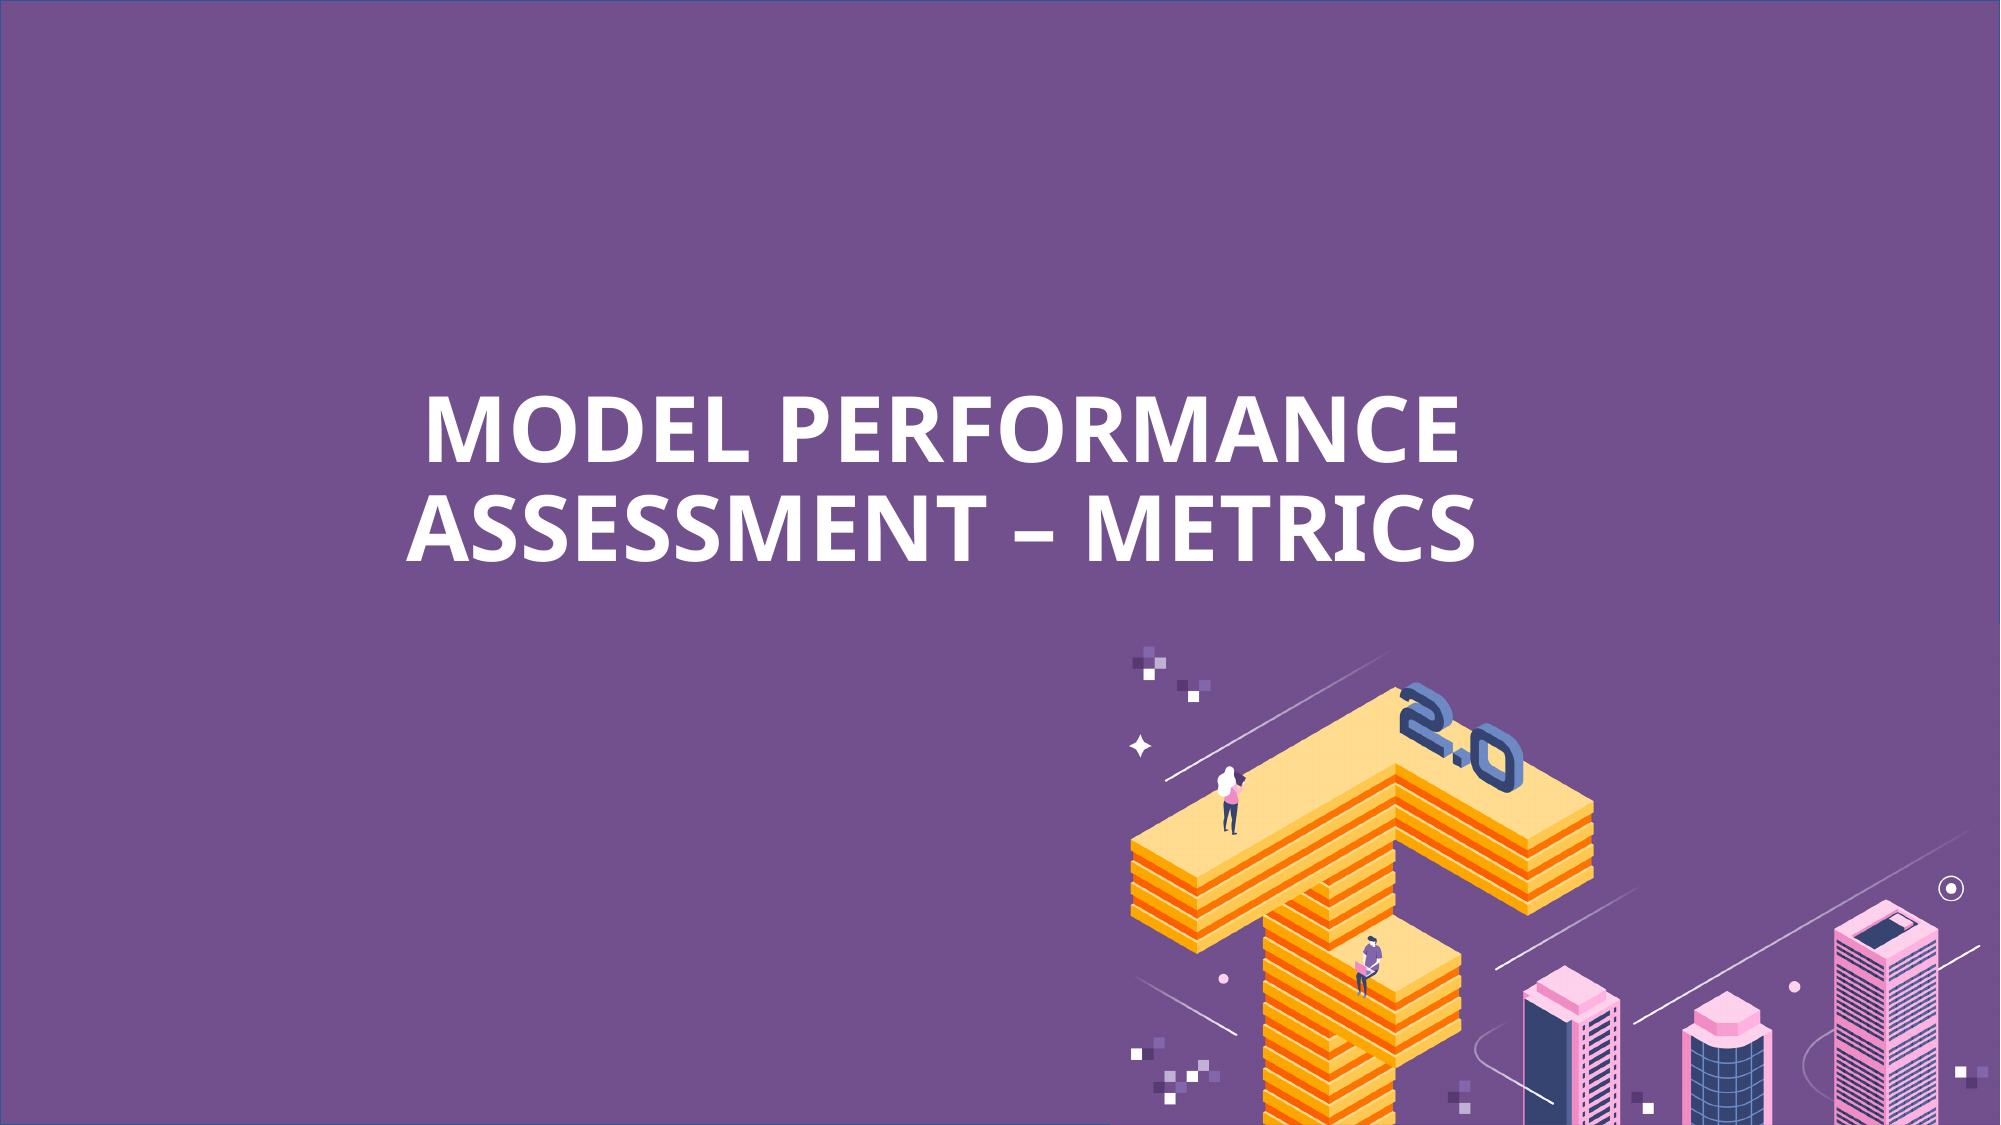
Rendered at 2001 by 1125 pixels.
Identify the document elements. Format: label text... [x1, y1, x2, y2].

picture [1110, 624, 2000, 1125]
text_box MODEL PERFORMANCE ASSESSMENT – METRICS [229, 448, 1657, 517]
text_box [0, 0, 2000, 1125]
